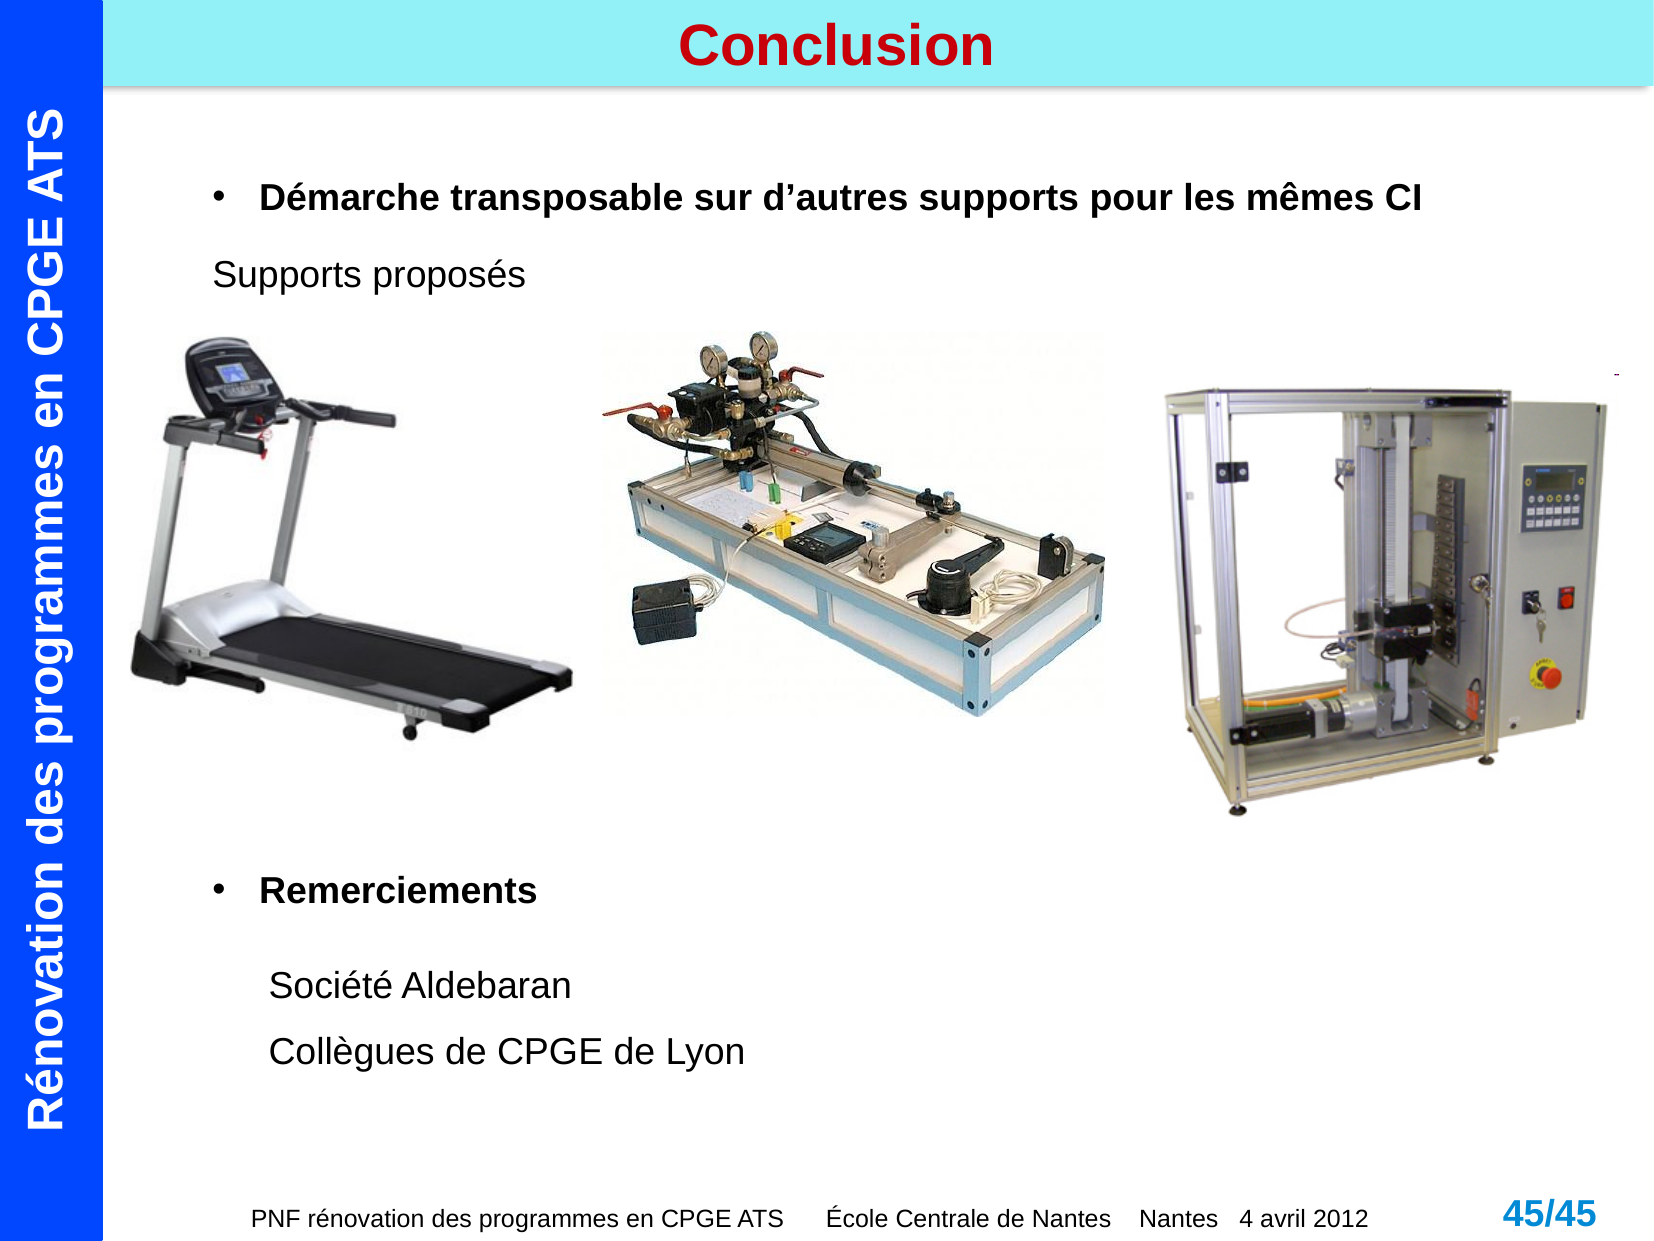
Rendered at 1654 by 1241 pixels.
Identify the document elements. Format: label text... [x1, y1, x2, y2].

text_box Société Aldebaran [253, 953, 1069, 1014]
picture [1163, 374, 1619, 822]
picture [129, 312, 576, 759]
picture [602, 331, 1105, 717]
text_box Supports proposés [197, 242, 1524, 302]
text_box Démarche transposable sur d’autres supports pour les mêmes CI [197, 165, 1524, 226]
text_box Collègues de CPGE de Lyon [253, 1020, 1069, 1080]
text_box Conclusion [663, 0, 1011, 85]
text_box Remerciements [197, 859, 1013, 919]
